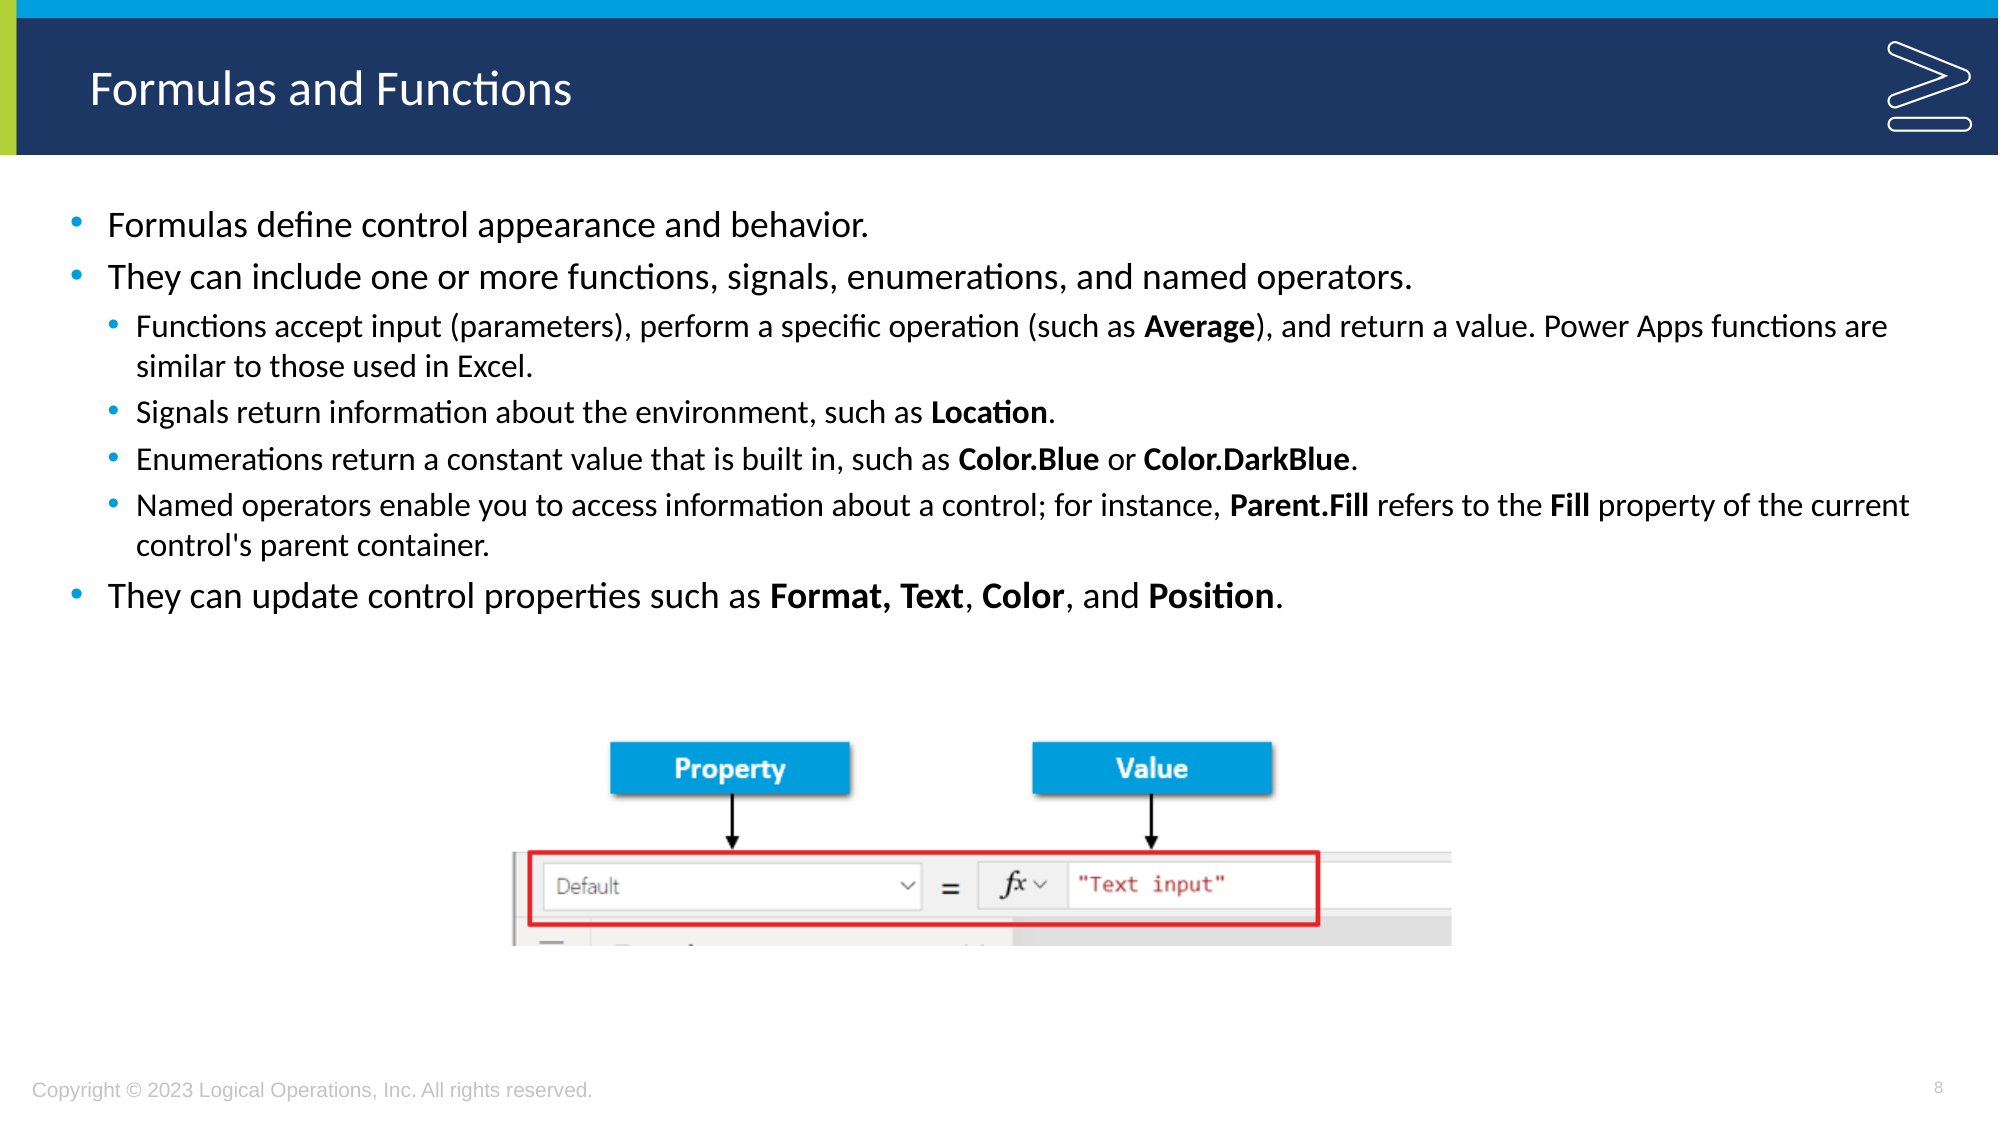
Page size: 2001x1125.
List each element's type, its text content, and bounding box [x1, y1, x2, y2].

picture [1850, 19, 1998, 155]
list Formulas define control appearance and behavior. They can include one or more functions, signals, enumerations, and named operators. Functions accept input (parameters), perform a specific operation (such as Average), and return a value. Power Apps functions are similar to those used in Excel. Signals return information about the environment, such as Location. Enumerations return a constant value that is built in, such as Color.Blue or Color.DarkBlue. Named operators enable you to access information about a control; for instance, Parent.Fill refers to the Fill property of the current control's parent container. They can update control properties such as Format, Text, Color, and Position. [55, 192, 1968, 1037]
picture [154, 700, 1846, 947]
title Formulas and Functions [74, 16, 1850, 155]
slide_number 8 [1491, 1057, 1959, 1118]
picture [0, 0, 74, 155]
